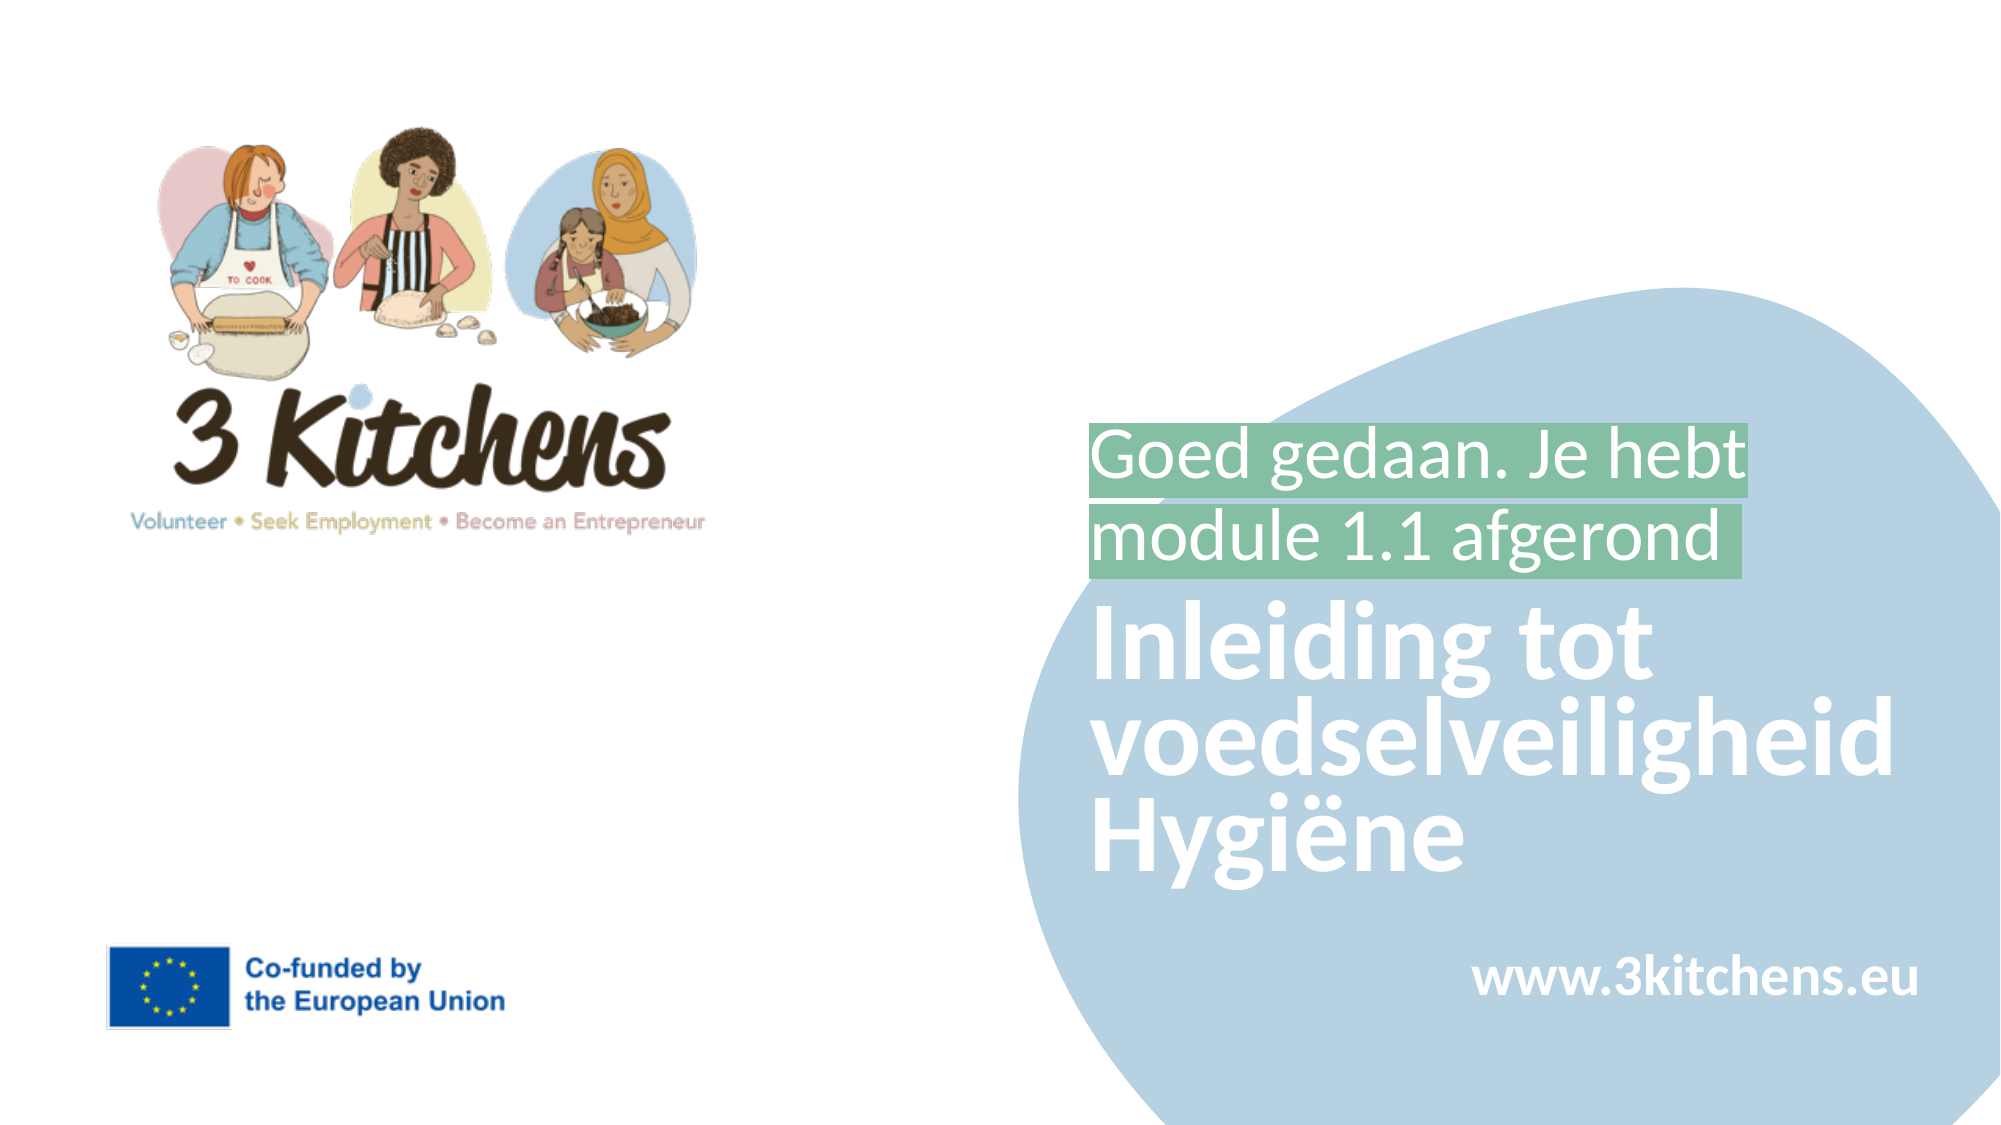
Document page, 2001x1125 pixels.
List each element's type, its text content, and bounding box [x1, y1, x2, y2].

list Goed gedaan. Je hebt module 1.1 afgerond. [1074, 375, 1874, 598]
picture [104, 942, 536, 1033]
text_box www.3kitchens.eu [1456, 937, 2000, 1058]
text_box Inleiding tot voedselveiligheid Hygiëne [1074, 598, 1970, 714]
picture [94, 75, 769, 563]
